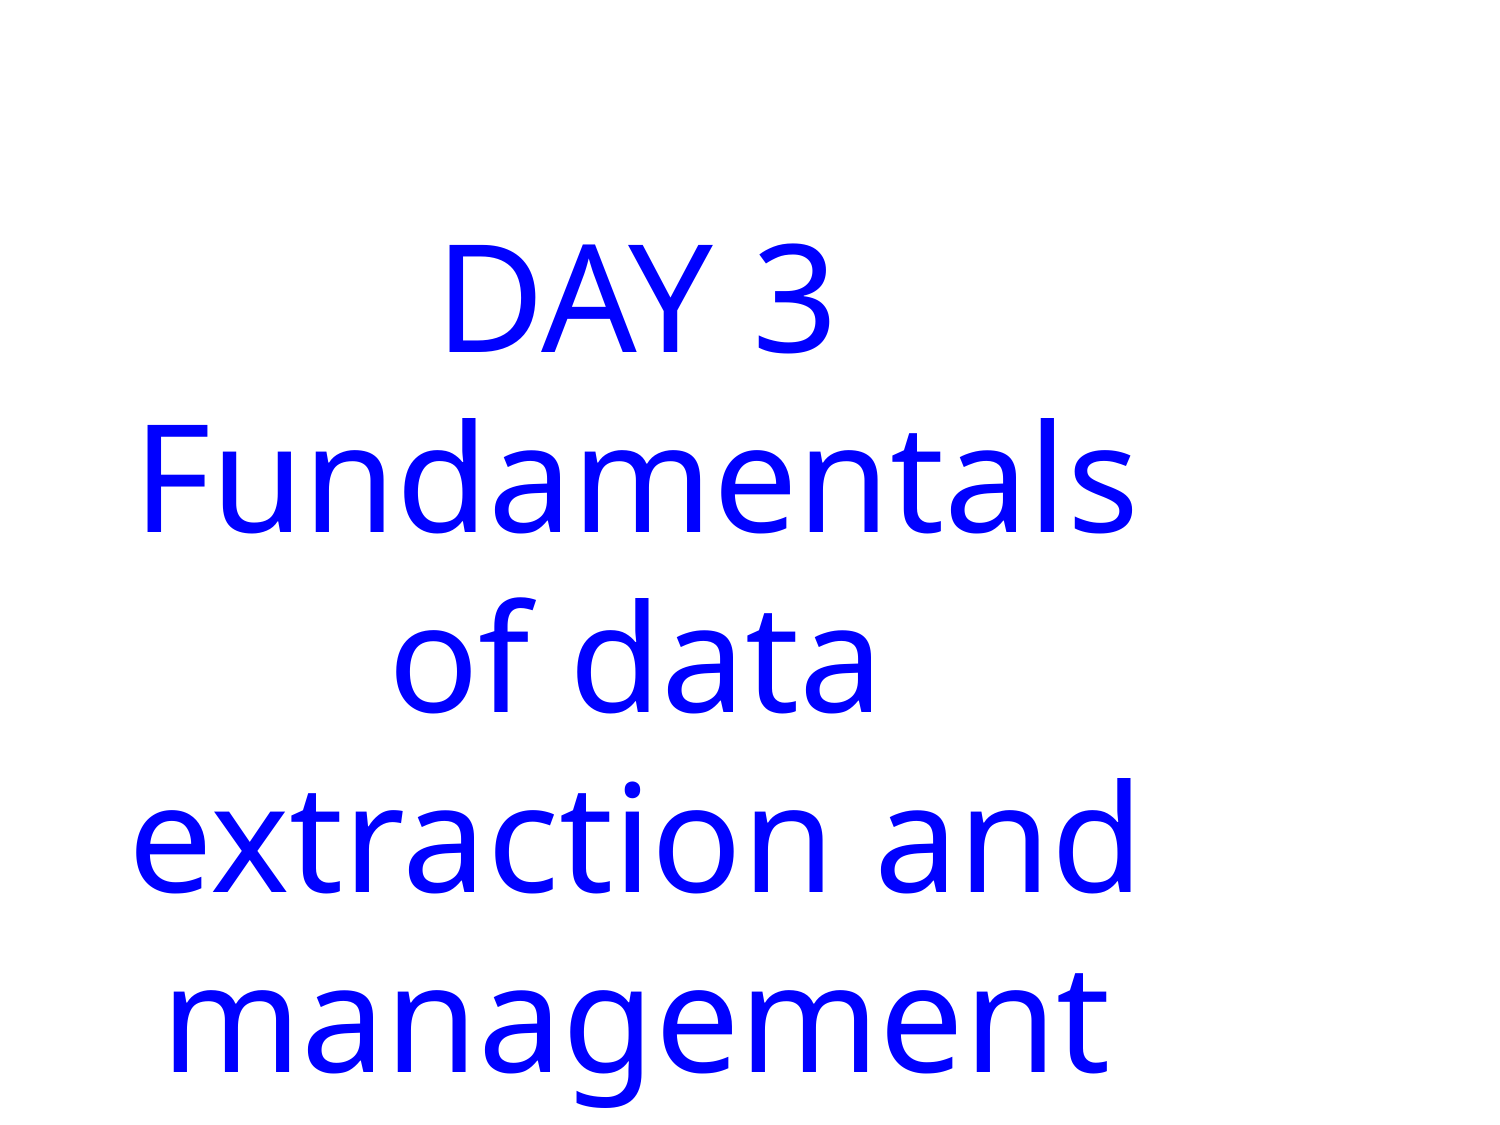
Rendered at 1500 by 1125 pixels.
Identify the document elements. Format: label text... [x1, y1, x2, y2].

text_box DAY 3 Fundamentals of data extraction and management [80, 195, 1193, 1111]
